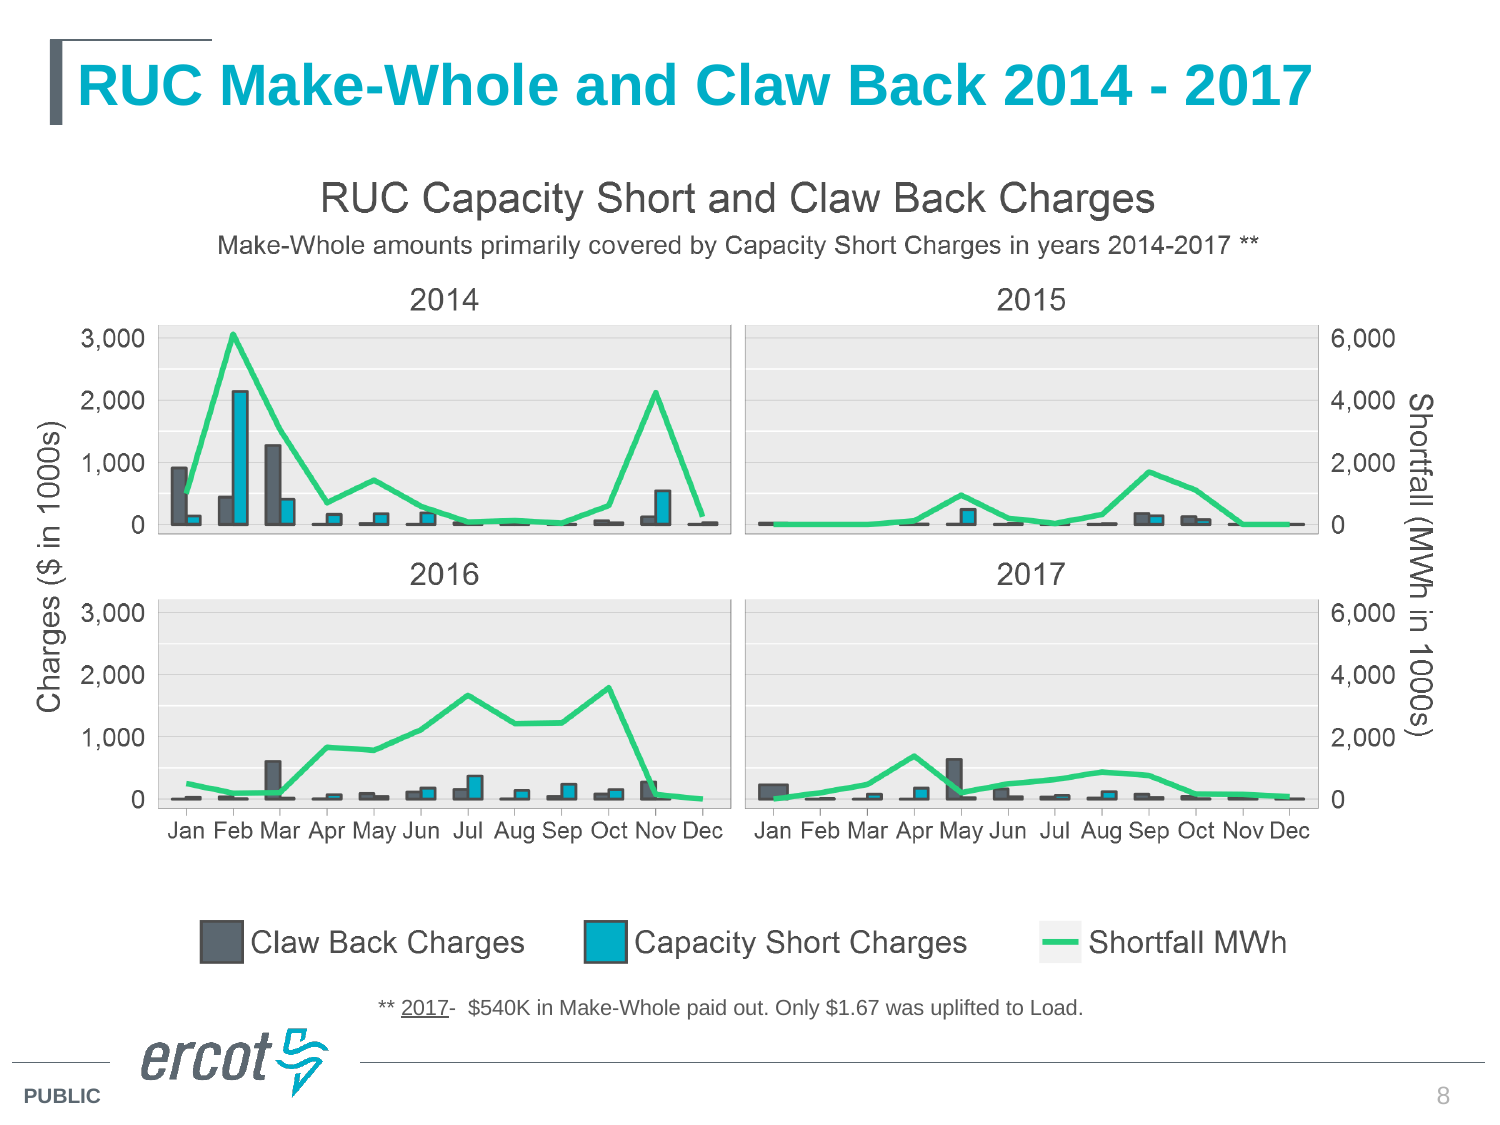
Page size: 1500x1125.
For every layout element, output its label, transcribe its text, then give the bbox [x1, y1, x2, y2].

picture [137, 1024, 332, 1100]
picture [0, 145, 1500, 980]
title RUC Make-Whole and Claw Back 2014 - 2017 [62, 39, 1450, 125]
text_box ** 2017- $540K in Make-Whole paid out. Only $1.67 was uplifted to Load. [212, 988, 1263, 1027]
slide_number 8 [1400, 1076, 1488, 1113]
